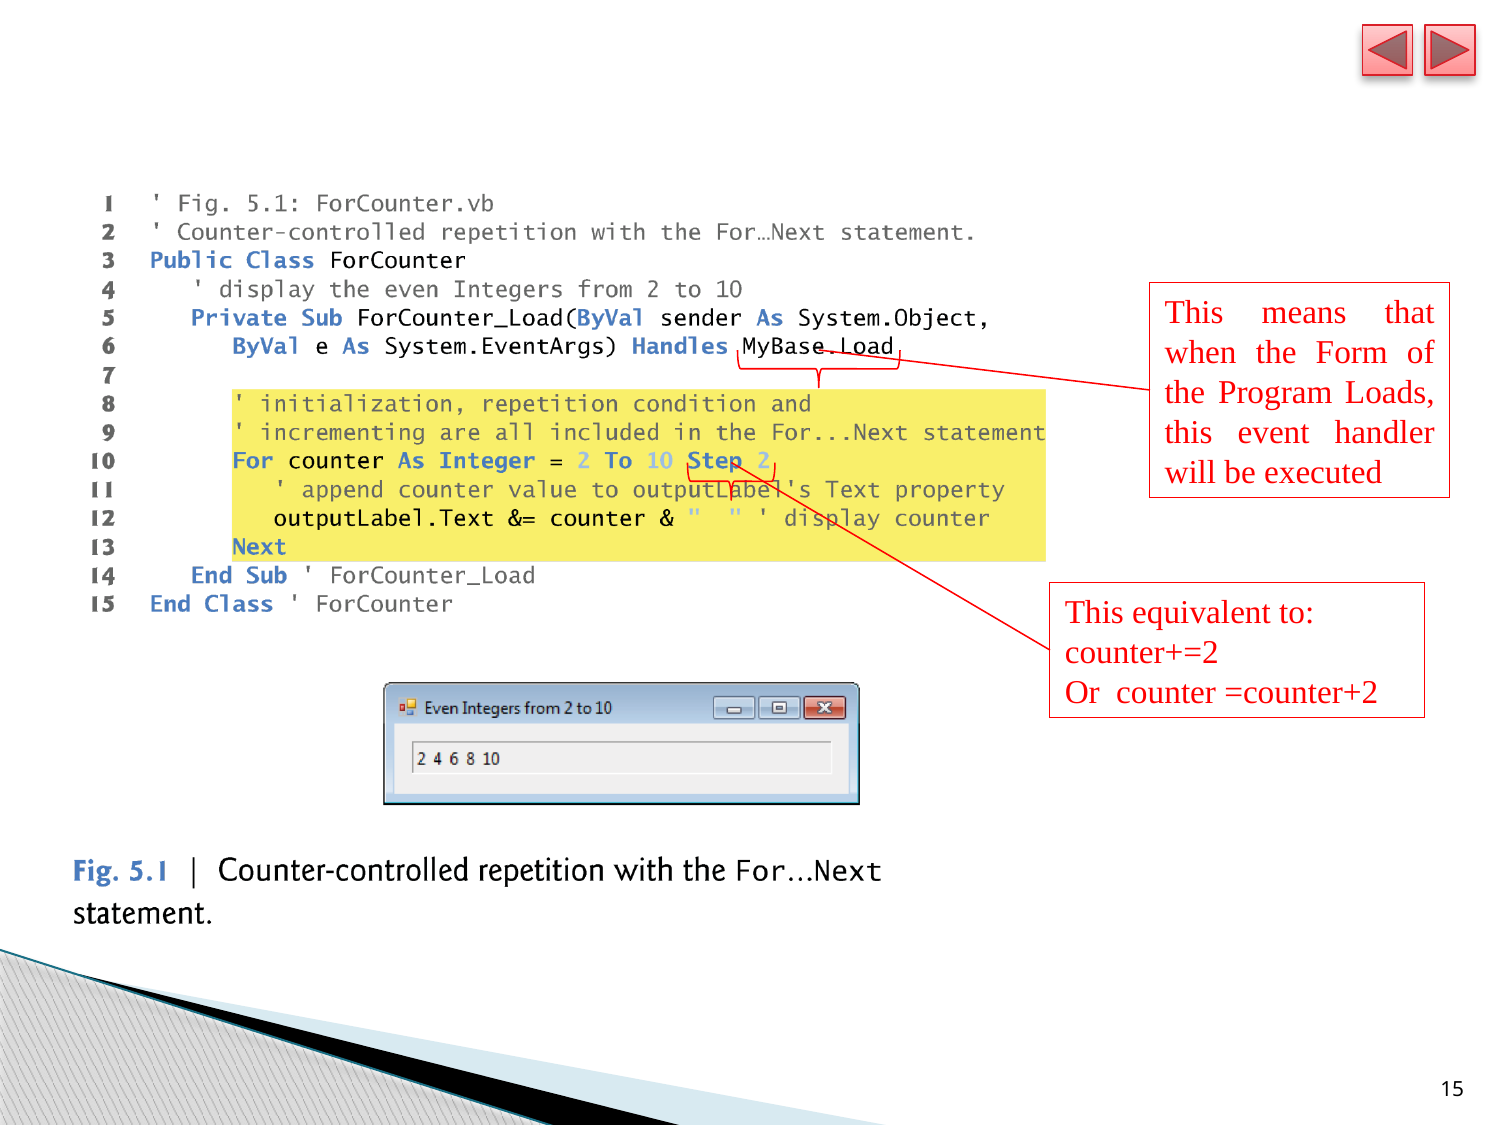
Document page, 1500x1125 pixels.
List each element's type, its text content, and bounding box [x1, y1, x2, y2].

slide_number 15 [1418, 1051, 1479, 1112]
picture [0, 106, 1500, 1018]
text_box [730, 499, 1051, 652]
